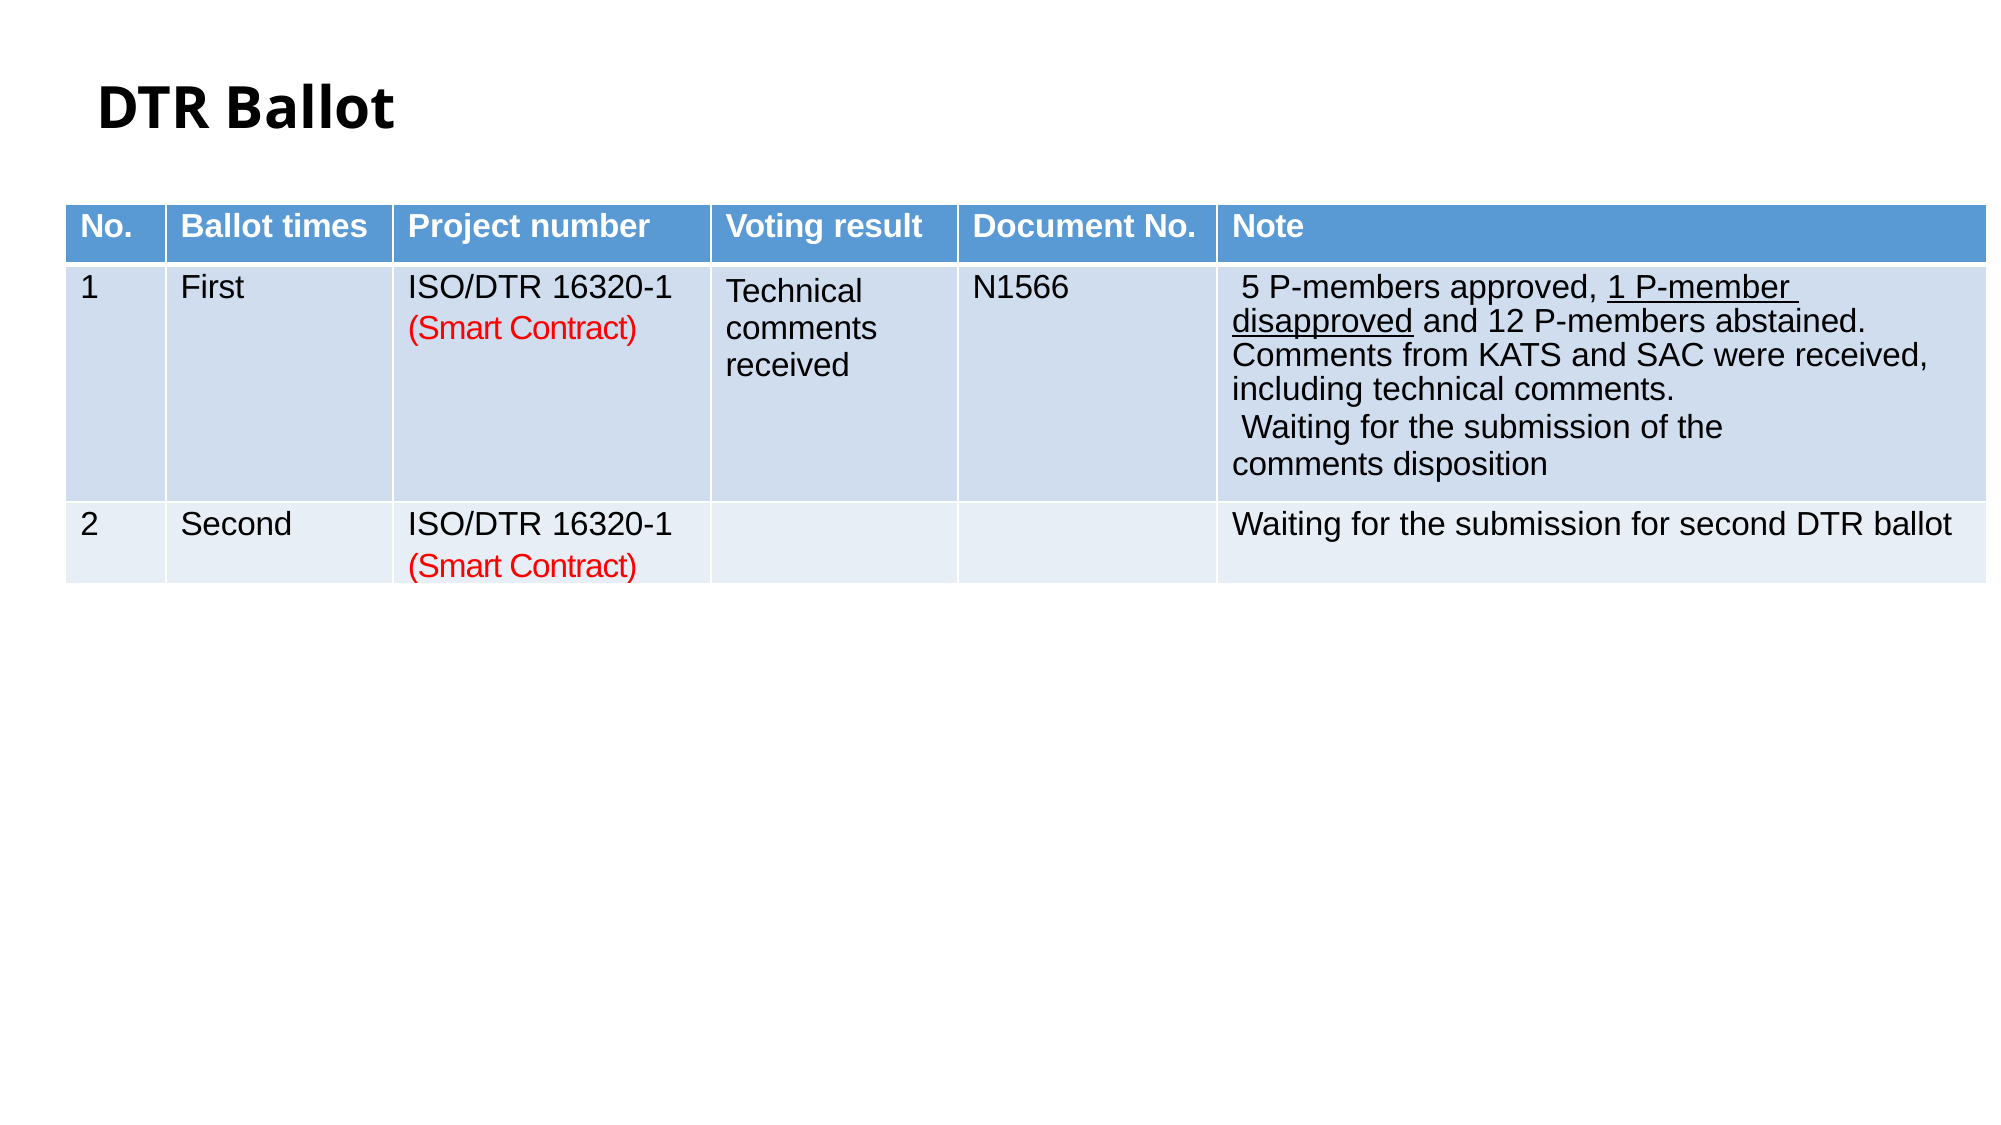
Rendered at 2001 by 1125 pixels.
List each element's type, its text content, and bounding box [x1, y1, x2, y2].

table_cell Waiting for the submission for second DTR ballot [1218, 503, 1986, 583]
text_box DTR Ballot [81, 63, 535, 148]
table_cell ISO/DTR 16320-1 (Smart Contract) [394, 503, 710, 583]
table_header Note [1218, 205, 1986, 262]
table_cell ISO/DTR 16320-1 (Smart Contract) [394, 267, 710, 501]
table_cell 1 [66, 267, 165, 501]
table_cell Technical comments received [712, 267, 957, 501]
table_cell 5 P-members approved, 1 P-member disapproved and 12 P-members abstained. Comments from KATS and SAC were received, including technical comments. Waiting for the submission of the comments disposition [1218, 267, 1986, 501]
table_header Document No. [959, 205, 1216, 262]
table_cell 2 [66, 503, 165, 583]
table_cell First [167, 267, 392, 501]
table_header Ballot times [167, 205, 392, 262]
table_cell [959, 503, 1216, 583]
table_header Voting result [712, 205, 957, 262]
table_header Project number [394, 205, 710, 262]
table_header No. [66, 205, 165, 262]
table_cell [712, 503, 957, 583]
table_cell Second [167, 503, 392, 583]
table_cell N1566 [959, 267, 1216, 501]
